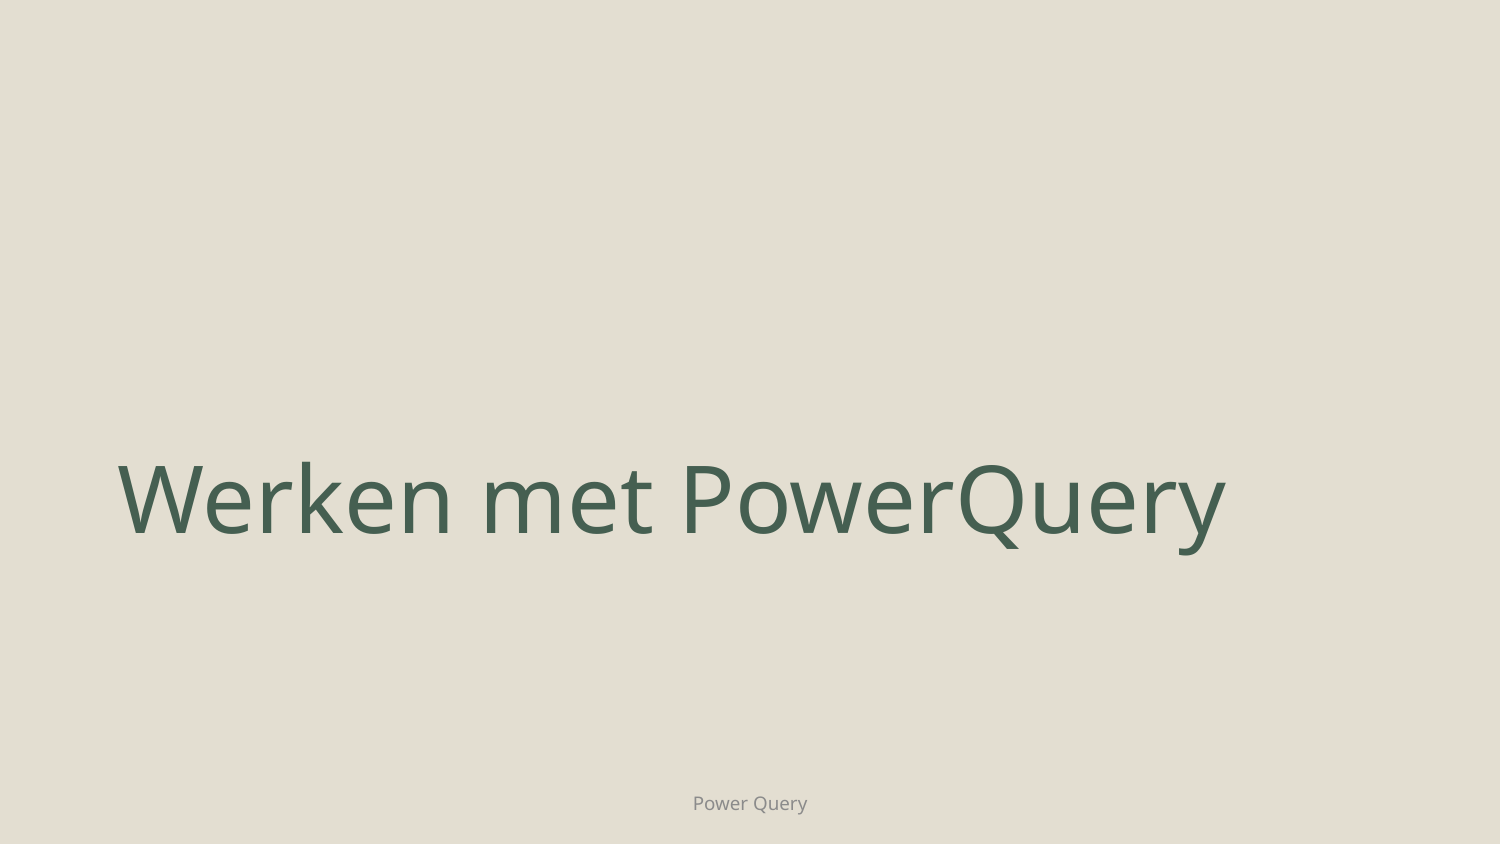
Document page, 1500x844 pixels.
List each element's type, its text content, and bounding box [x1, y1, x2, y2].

title Werken met PowerQuery [102, 210, 1397, 562]
footer Power Query [496, 782, 1004, 827]
